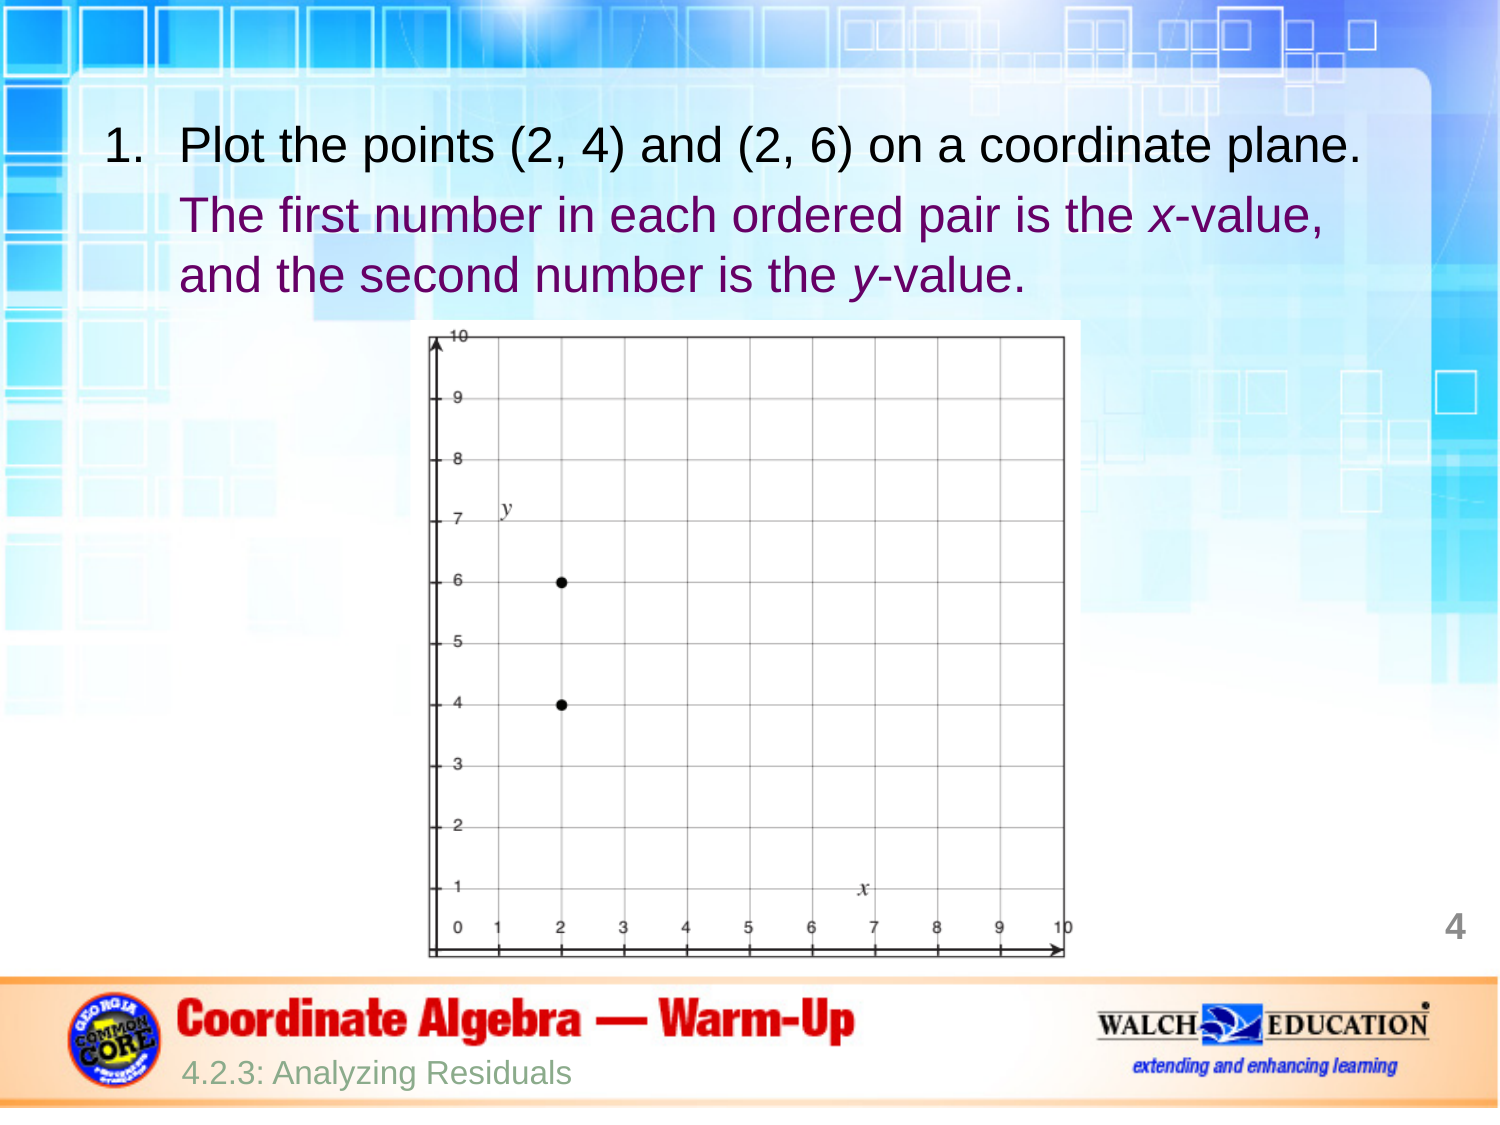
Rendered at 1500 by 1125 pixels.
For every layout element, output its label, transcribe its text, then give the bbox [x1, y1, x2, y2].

slide_number 4 [1361, 901, 1481, 949]
picture [0, 0, 1500, 1108]
footer 4.2.3: Analyzing Residuals [166, 1048, 1065, 1094]
text_box [1441, 924, 1472, 1001]
subtitle Plot the points (2, 4) and (2, 6) on a coordinate plane. The first number in each ordered pair is the x-value, and the second number is the y-value. [89, 105, 1419, 925]
